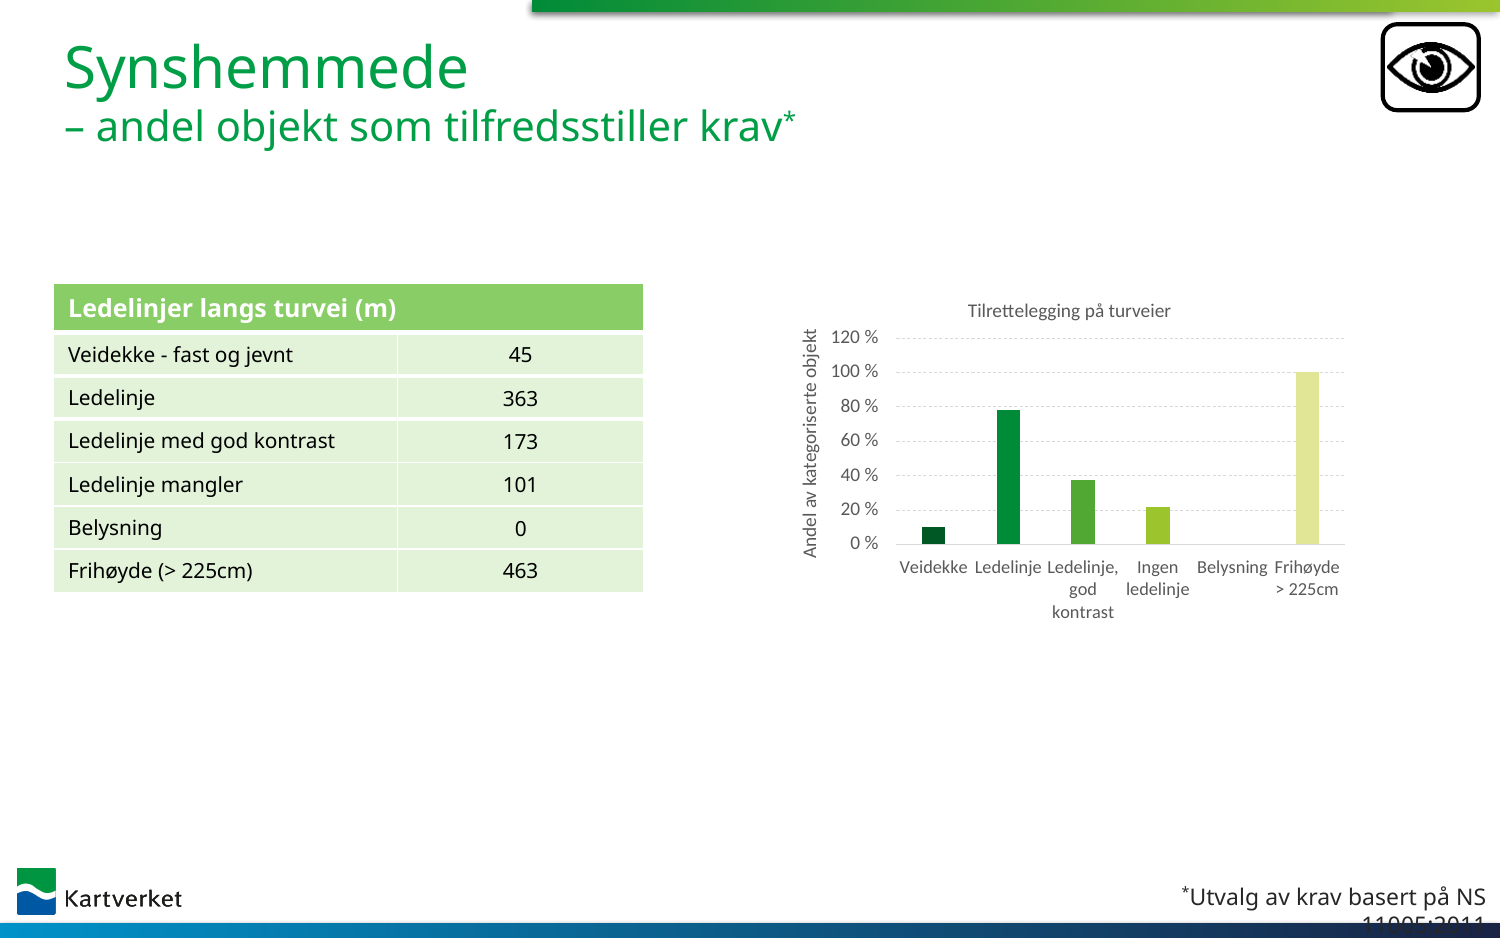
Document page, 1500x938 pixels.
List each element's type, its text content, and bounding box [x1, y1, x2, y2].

table_cell 45 [398, 335, 643, 374]
table_cell Veidekke - fast og jevnt [54, 335, 397, 374]
table_cell Belysning [54, 507, 397, 548]
picture [791, 291, 1348, 630]
table_cell Ledelinje med god kontrast [54, 421, 397, 462]
text_box Synshemmede – andel objekt som tilfredsstiller krav* [49, 24, 1431, 158]
text_box *Utvalg av krav basert på NS 11005:2011 [1068, 873, 1500, 938]
table_cell 0 [398, 507, 643, 548]
table_cell Ledelinje [54, 378, 397, 417]
table_cell 173 [398, 421, 643, 462]
table_cell 363 [398, 378, 643, 417]
table_cell 463 [398, 550, 643, 592]
table_header Ledelinjer langs turvei (m) [54, 284, 643, 330]
table_cell 101 [398, 463, 643, 505]
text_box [1382, 24, 1480, 111]
table_cell Ledelinje mangler [54, 463, 397, 505]
table_cell Frihøyde (> 225cm) [54, 550, 397, 592]
